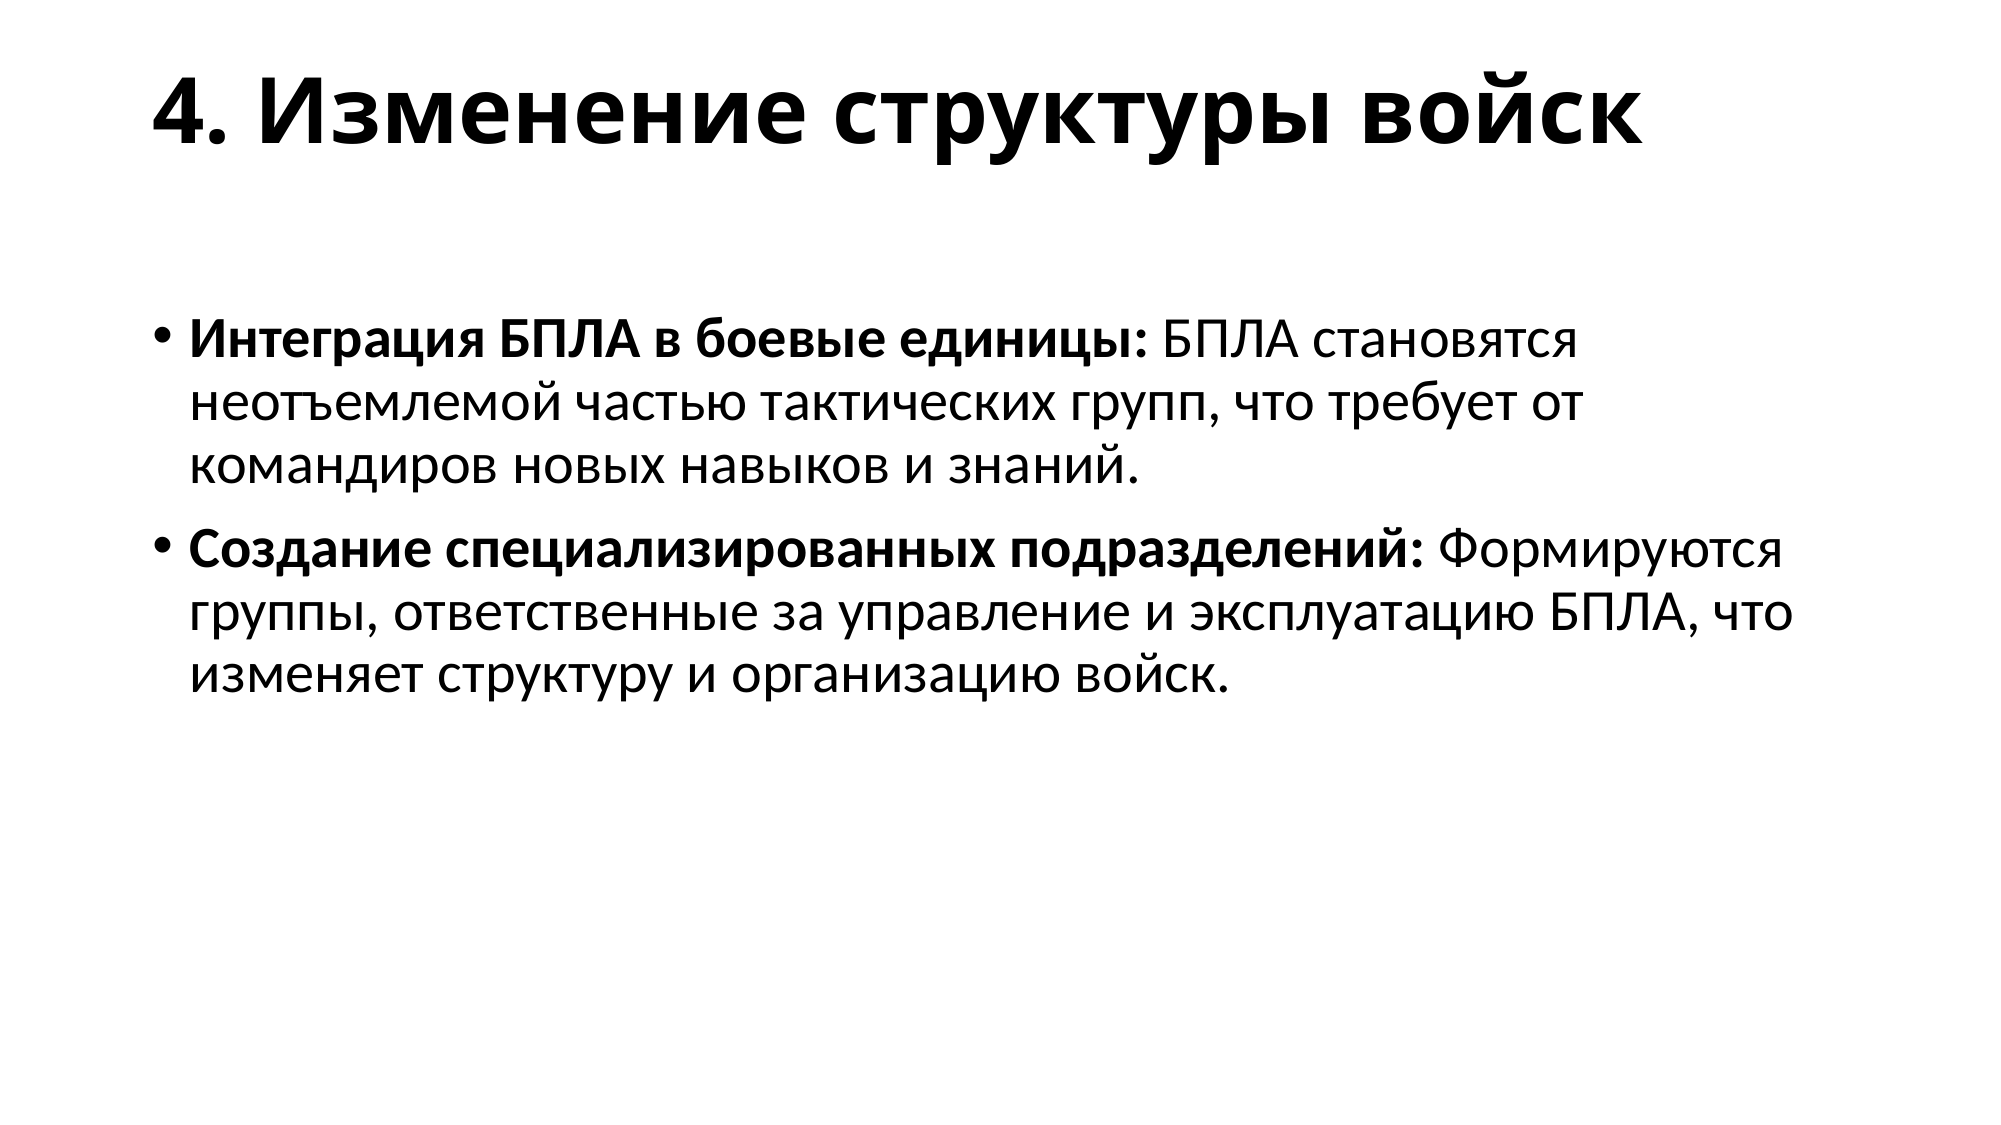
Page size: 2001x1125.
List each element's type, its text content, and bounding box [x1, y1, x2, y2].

list Интеграция БПЛА в боевые единицы: БПЛА становятся неотъемлемой частью тактических групп, что требует от командиров новых навыков и знаний. Создание специализированных подразделений: Формируются группы, ответственные за управление и эксплуатацию БПЛА, что изменяет структуру и организацию войск. [137, 299, 1863, 1014]
title 4. Изменение структуры войск [137, 59, 1863, 278]
